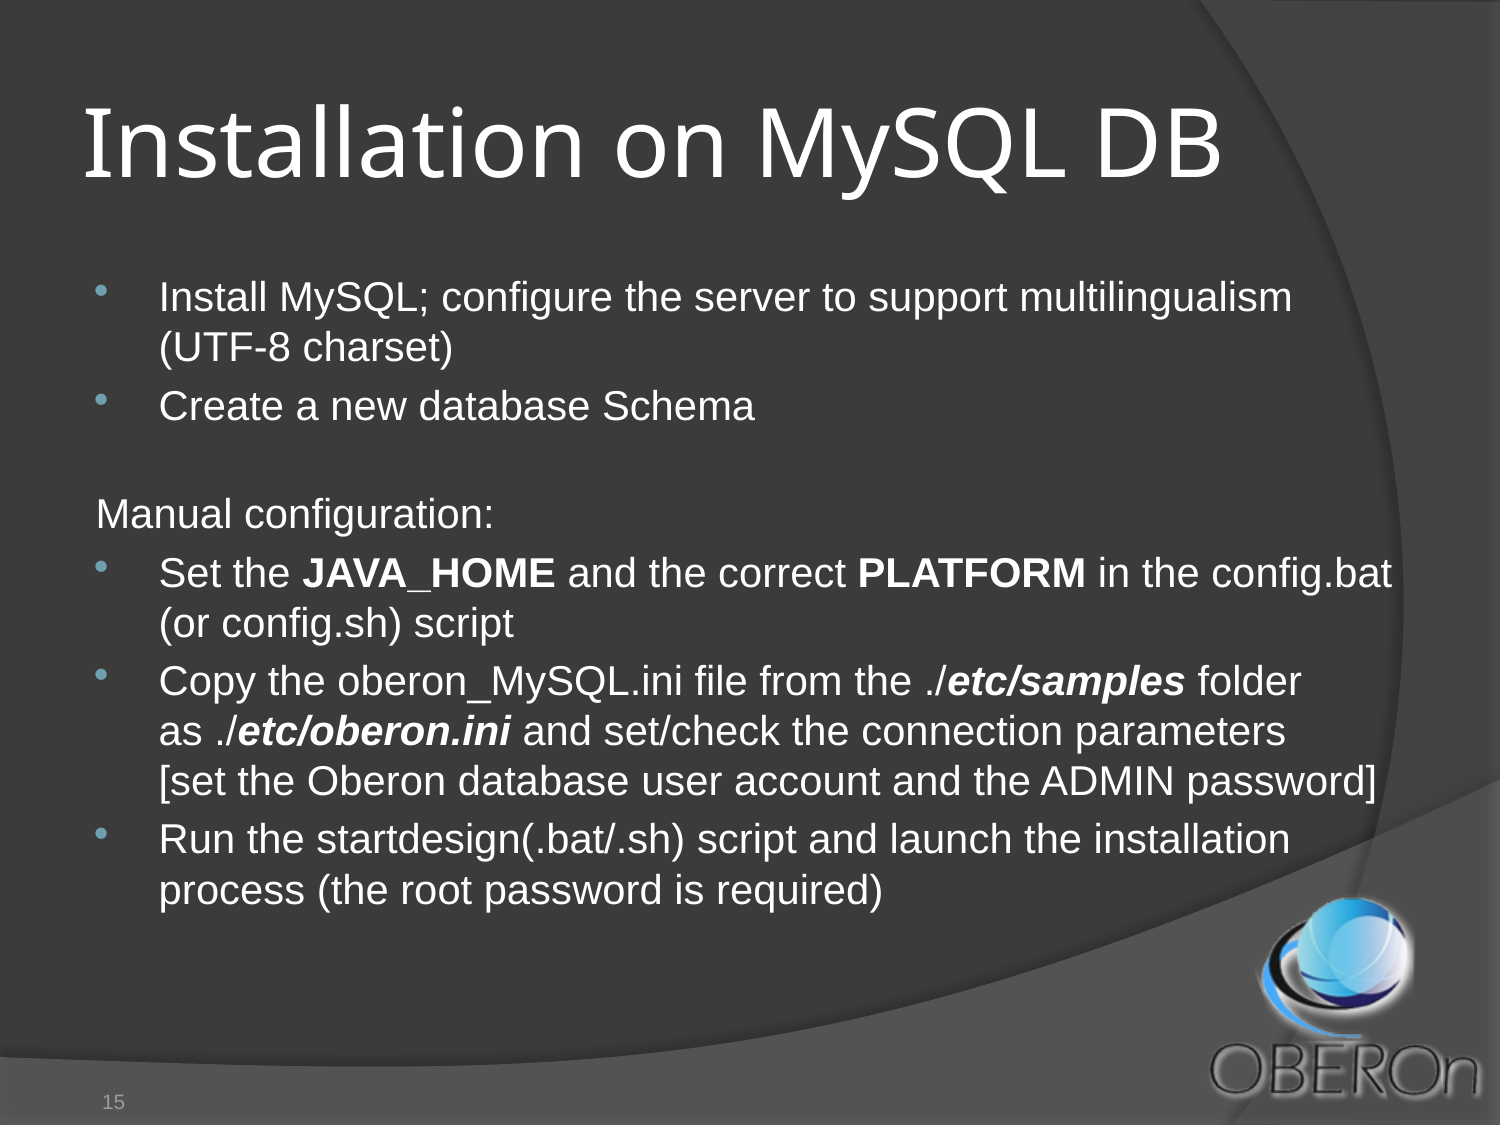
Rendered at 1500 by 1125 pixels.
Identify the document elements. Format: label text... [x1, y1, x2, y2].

title Installation on MySQL DB [75, 45, 1400, 233]
slide_number 15 [0, 1053, 125, 1114]
picture [1198, 892, 1489, 1105]
list Install MySQL; configure the server to support multilingualism (UTF-8 charset) Create a new database Schema Manual configuration: Set the JAVA_HOME and the correct PLATFORM in the config.bat (or config.sh) script Copy the oberon_MySQL.ini file from the ./etc/samples folder as ./etc/oberon.ini and set/check the connection parameters [set the Oberon database user account and the ADMIN password] Run the startdesign(.bat/.sh) script and launch the installation process (the root password is required) [75, 262, 1412, 1005]
